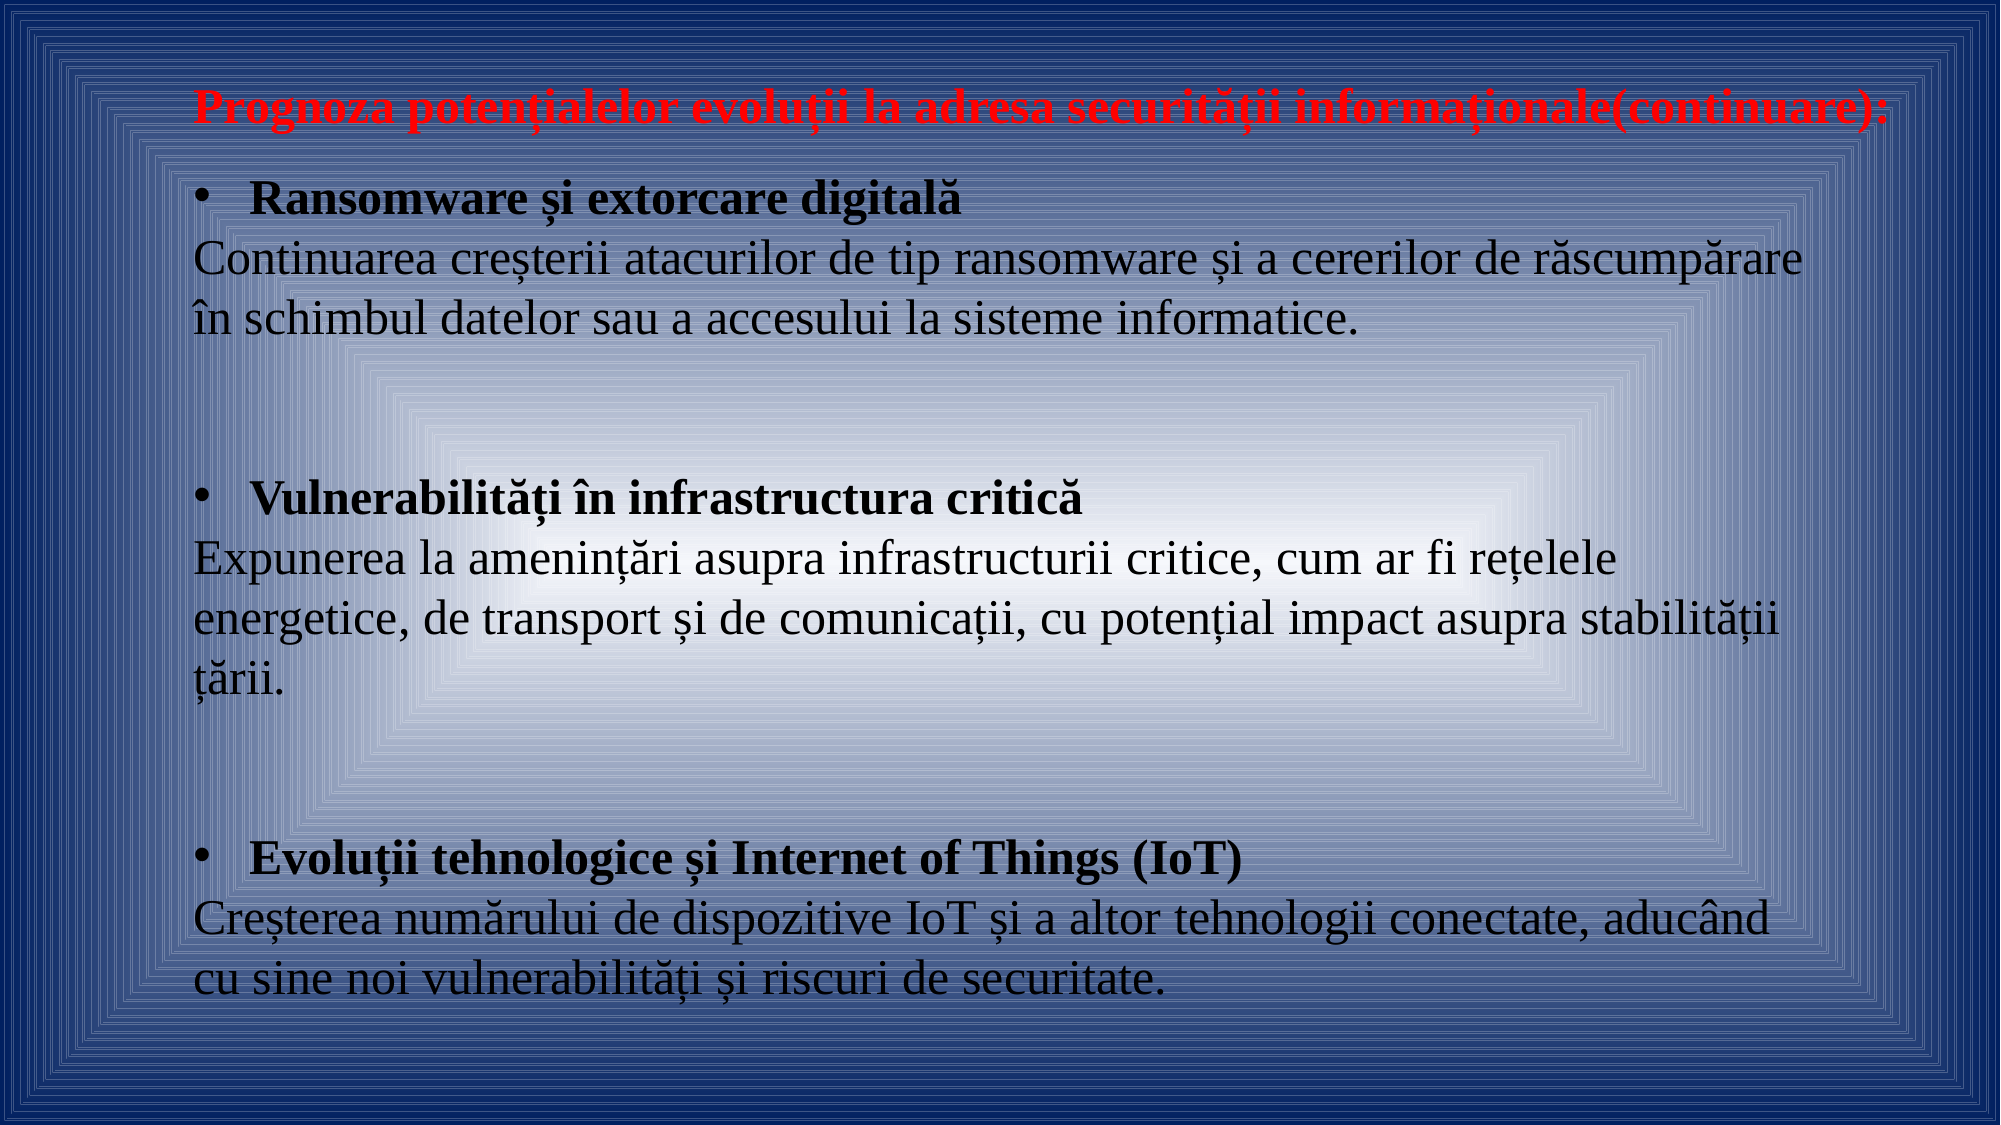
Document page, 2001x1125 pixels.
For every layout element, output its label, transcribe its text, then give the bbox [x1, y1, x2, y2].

text_box Prognoza potențialelor evoluții la adresa securității informaționale(continuare): [178, 66, 1909, 202]
text_box Ransomware și extorcare digitală Continuarea creșterii atacurilor de tip ransomware și a cererilor de răscumpărare în schimbul datelor sau a accesului la sisteme informatice. Vulnerabilități în infrastructura critică Expunerea la amenințări asupra infrastructurii critice, cum ar fi rețelele energetice, de transport și de comunicații, cu potențial impact asupra stabilității țării. Evoluții tehnologice și Internet of Things (IoT) Creșterea numărului de dispozitive IoT și a altor tehnologii conectate, aducând cu sine noi vulnerabilități și riscuri de securitate. [178, 202, 1822, 1012]
